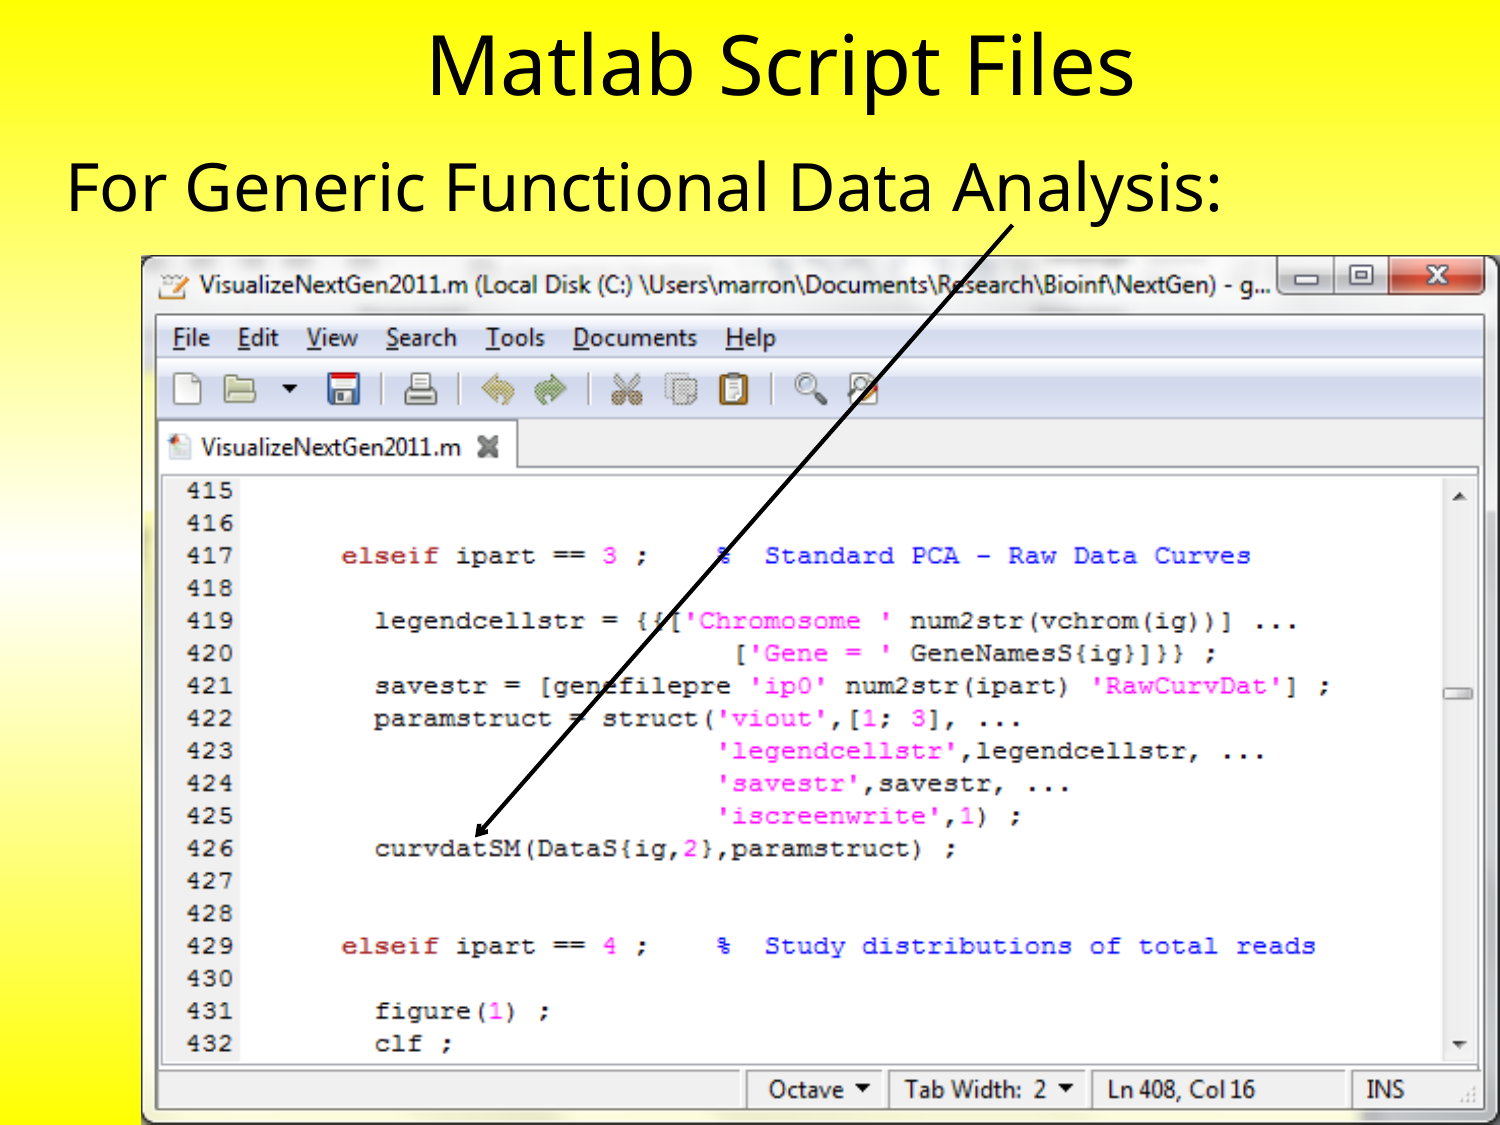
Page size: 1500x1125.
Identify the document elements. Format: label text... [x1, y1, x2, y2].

list For Generic Functional Data Analysis: [50, 137, 1463, 1025]
title Matlab Script Files [125, 0, 1438, 125]
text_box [474, 224, 1013, 838]
picture [140, 255, 1500, 1125]
